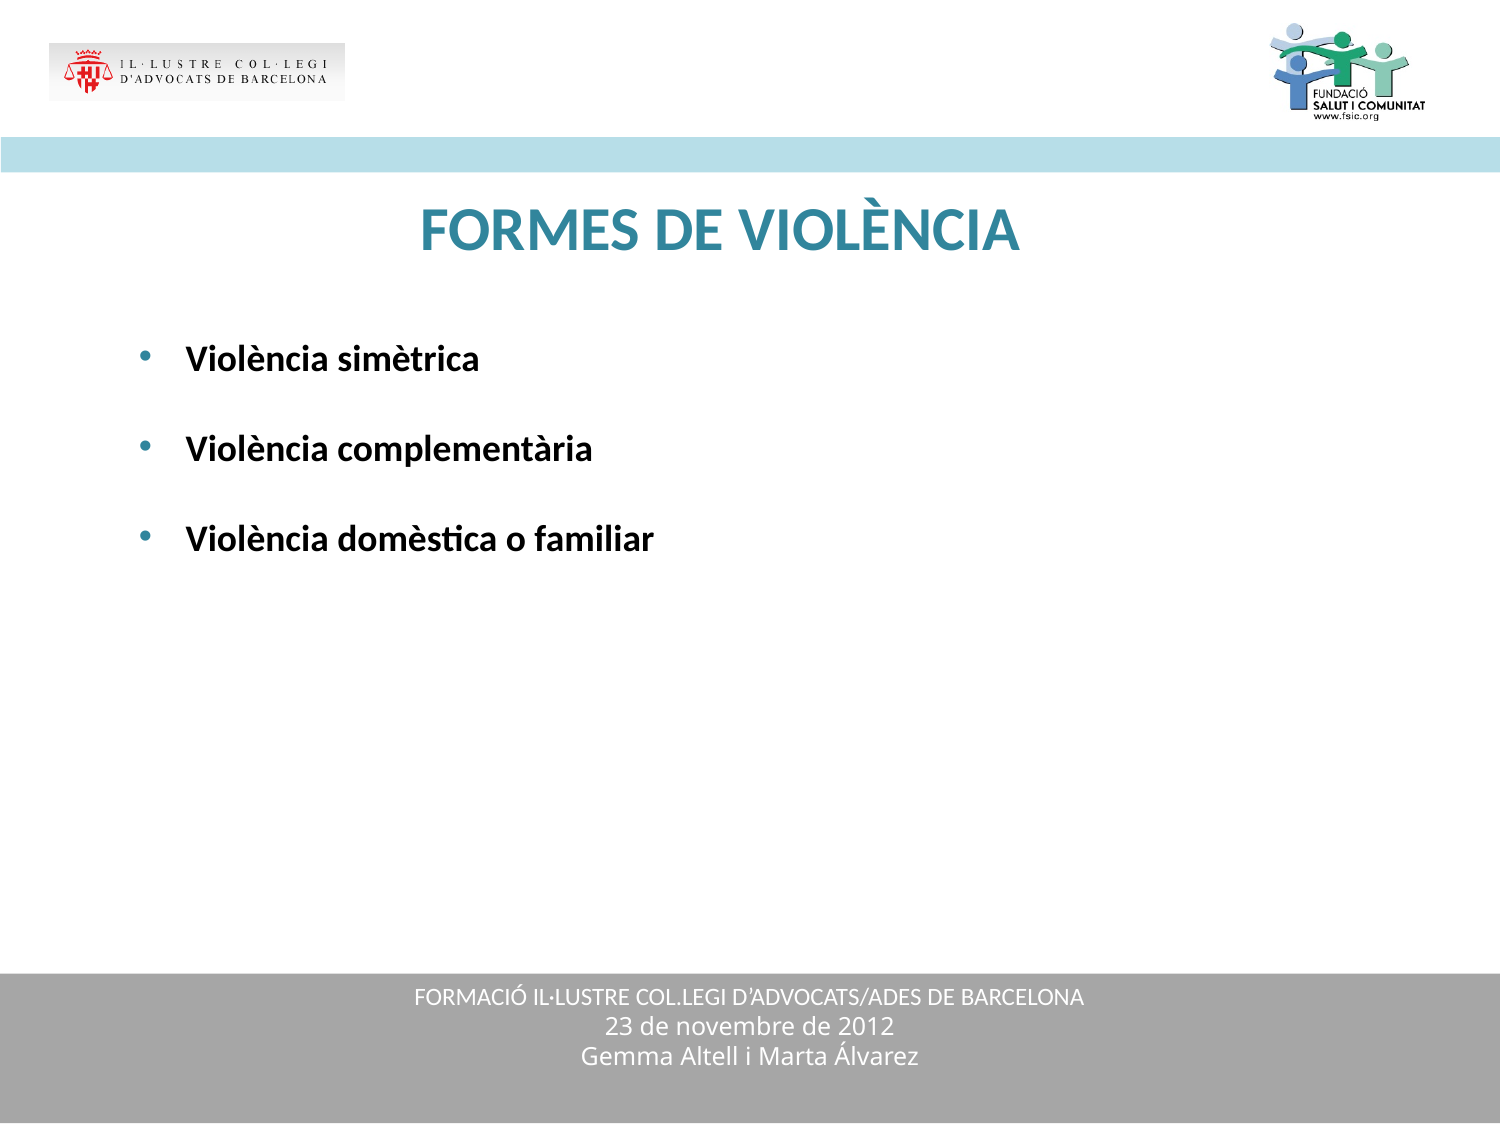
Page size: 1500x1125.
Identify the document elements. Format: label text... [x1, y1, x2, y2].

text_box FORMES DE VIOLÈNCIA [123, 181, 1317, 276]
picture [1269, 22, 1425, 121]
text_box Violència simètrica Violència complementària Violència domèstica o familiar [123, 281, 1483, 611]
text_box FORMACIÓ IL·LUSTRE COL.LEGI D’ADVOCATS/ADES DE BARCELONA 23 de novembre de 2012 Gemma Altell i Marta Álvarez [0, 973, 1500, 1124]
text_box [0, 137, 1500, 173]
picture [48, 43, 346, 101]
